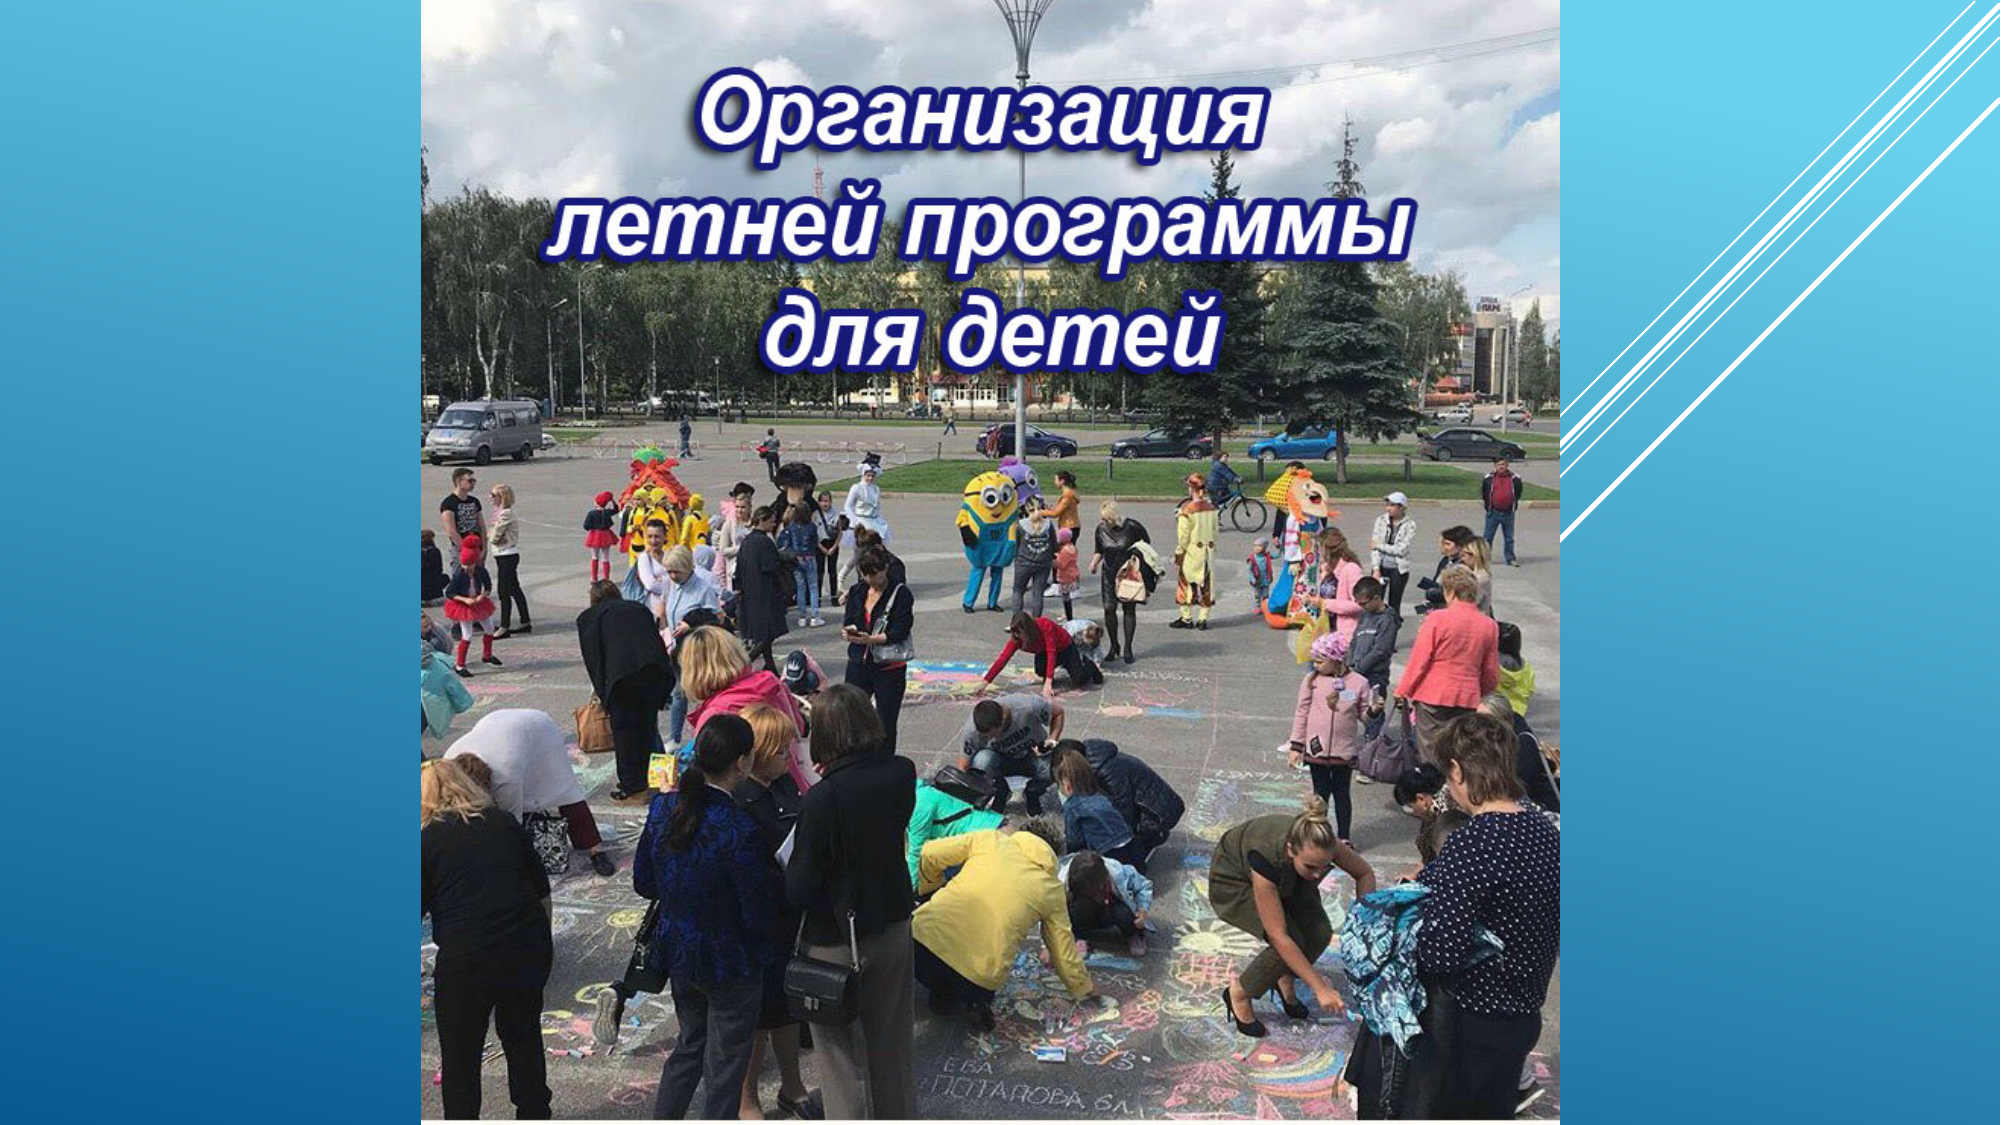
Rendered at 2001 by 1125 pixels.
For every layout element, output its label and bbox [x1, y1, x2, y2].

picture [421, 0, 1561, 1125]
